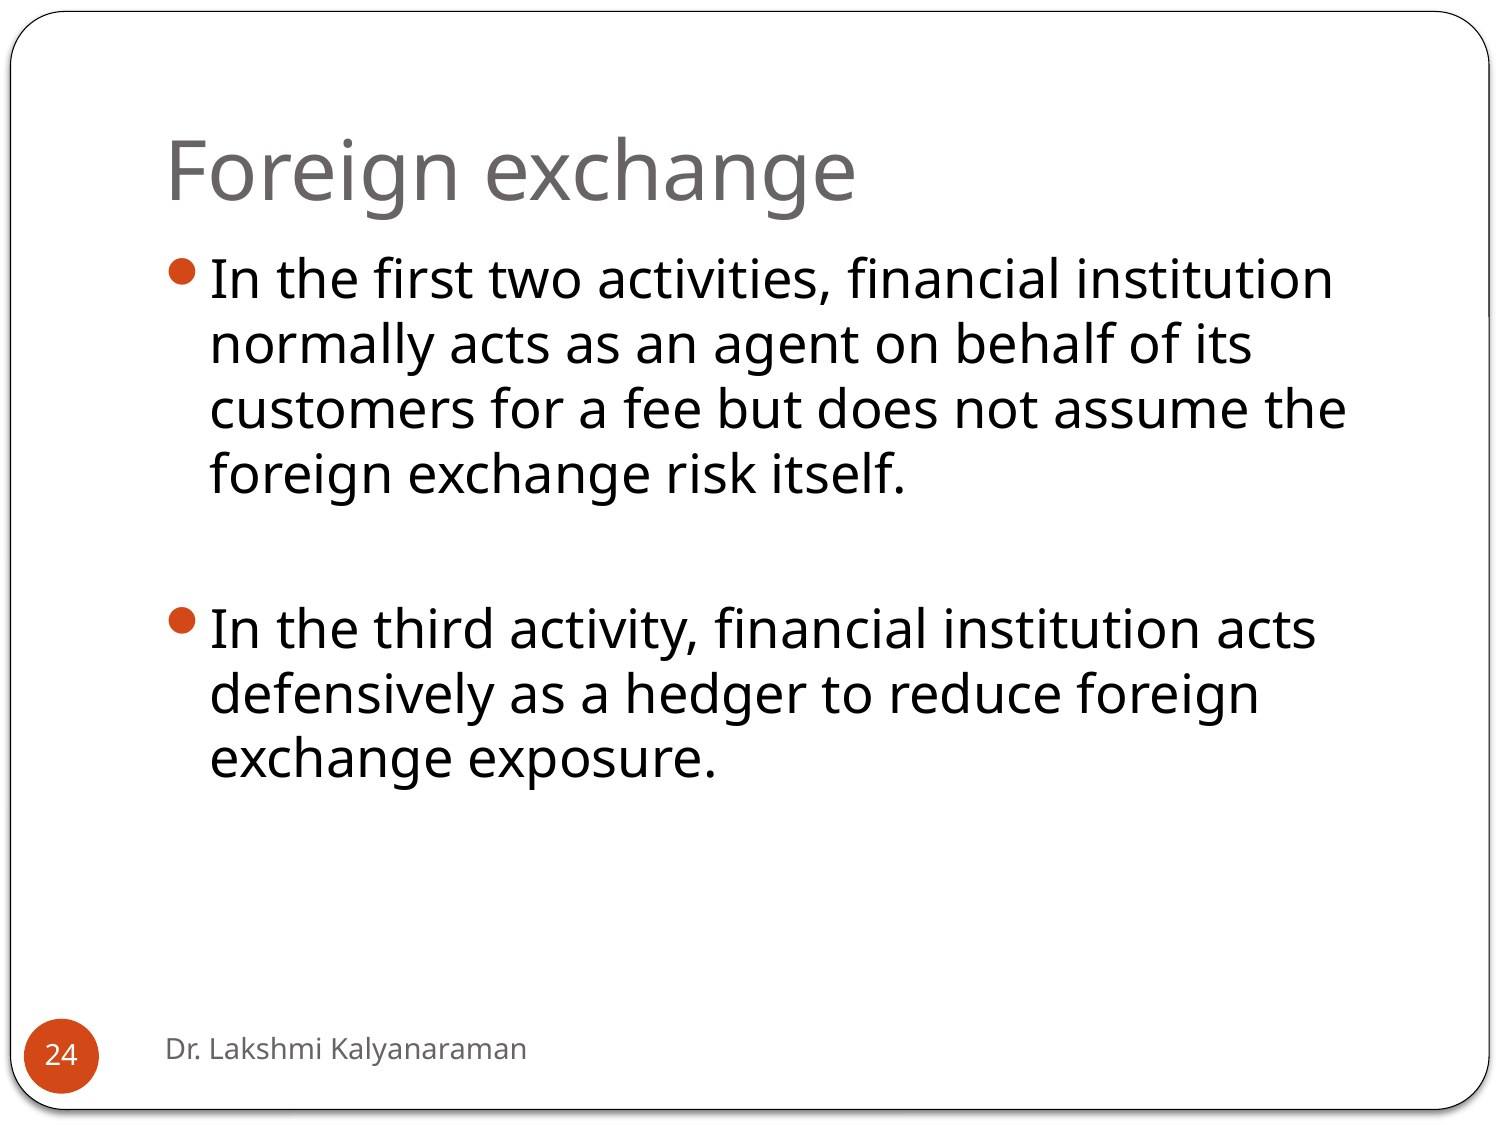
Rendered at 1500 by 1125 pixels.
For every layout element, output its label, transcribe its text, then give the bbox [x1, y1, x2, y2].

title Foreign exchange [150, 45, 1425, 233]
list In the first two activities, financial institution normally acts as an agent on behalf of its customers for a fee but does not assume the foreign exchange risk itself. In the third activity, financial institution acts defensively as a hedger to reduce foreign exchange exposure. [150, 237, 1425, 988]
footer Dr. Lakshmi Kalyanaraman [150, 1012, 800, 1088]
slide_number 24 [23, 1018, 99, 1094]
